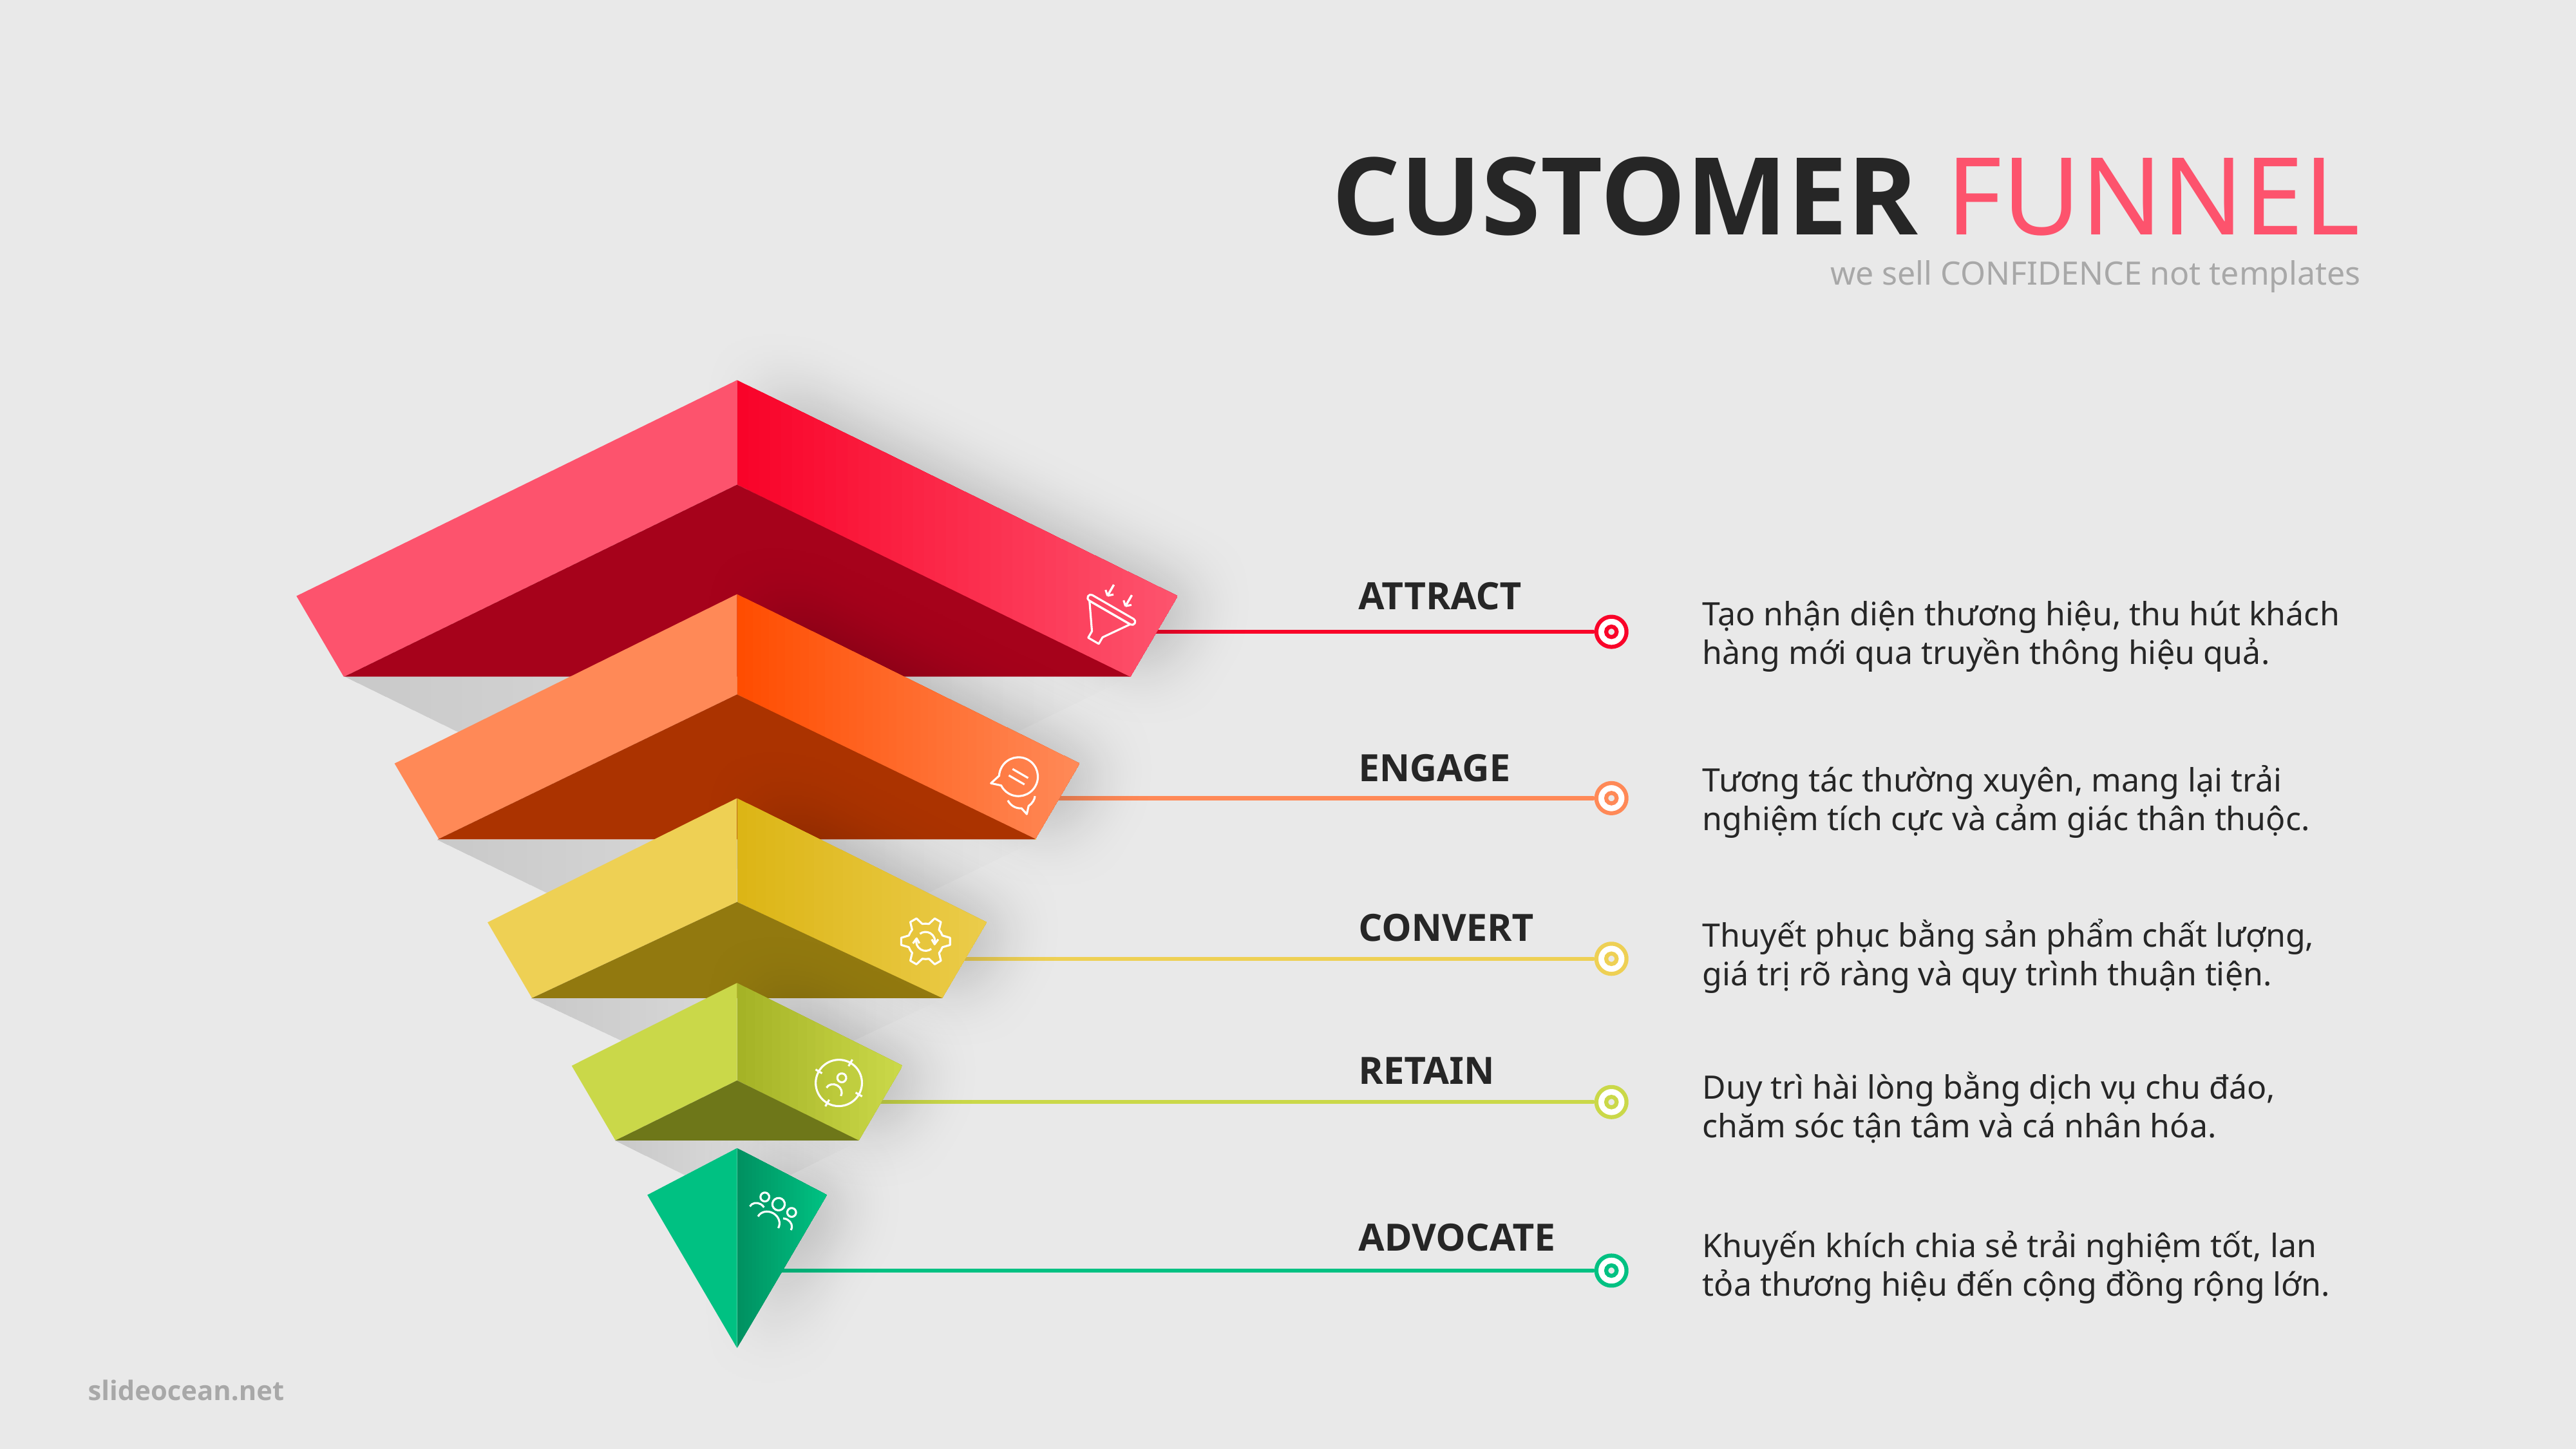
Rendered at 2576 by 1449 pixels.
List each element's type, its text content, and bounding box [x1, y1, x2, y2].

text_box Khuyến khích chia sẻ trải nghiệm tốt, lan tỏa thương hiệu đến cộng đồng rộng lớn. [1693, 1220, 2353, 1307]
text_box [828, 1255, 1627, 1286]
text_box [571, 982, 903, 1141]
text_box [1130, 1086, 1627, 1118]
text_box RETAIN [1349, 1041, 1596, 1086]
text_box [1130, 943, 1627, 974]
text_box Duy trì hài lòng bằng dịch vụ chu đáo, chăm sóc tận tâm và cá nhân hóa. [1693, 1062, 2353, 1149]
text_box Thuyết phục bằng sản phẩm chất lượng, giá trị rõ ràng và quy trình thuận tiện. [1693, 910, 2353, 997]
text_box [1130, 782, 1627, 814]
text_box ADVOCATE [1349, 1208, 1596, 1255]
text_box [1179, 616, 1627, 647]
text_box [344, 677, 1130, 1202]
text_box slideocean.net [78, 1368, 294, 1411]
text_box Tương tác thường xuyên, mang lại trải nghiệm tích cực và cảm giác thân thuộc. [1693, 755, 2356, 842]
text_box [647, 1148, 828, 1349]
text_box CONVERT [1349, 898, 1596, 943]
text_box ATTRACT [1349, 567, 1596, 616]
text_box we sell CONFIDENCE not templates [1821, 247, 2371, 296]
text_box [296, 379, 1179, 677]
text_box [394, 594, 1080, 840]
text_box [487, 797, 1037, 999]
text_box ENGAGE [1349, 739, 1596, 782]
text_box Tạo nhận diện thương hiệu, thu hút khách hàng mới qua truyền thông hiệu quả. [1693, 588, 2356, 676]
text_box CUSTOMER FUNNEL [1322, 122, 2370, 261]
